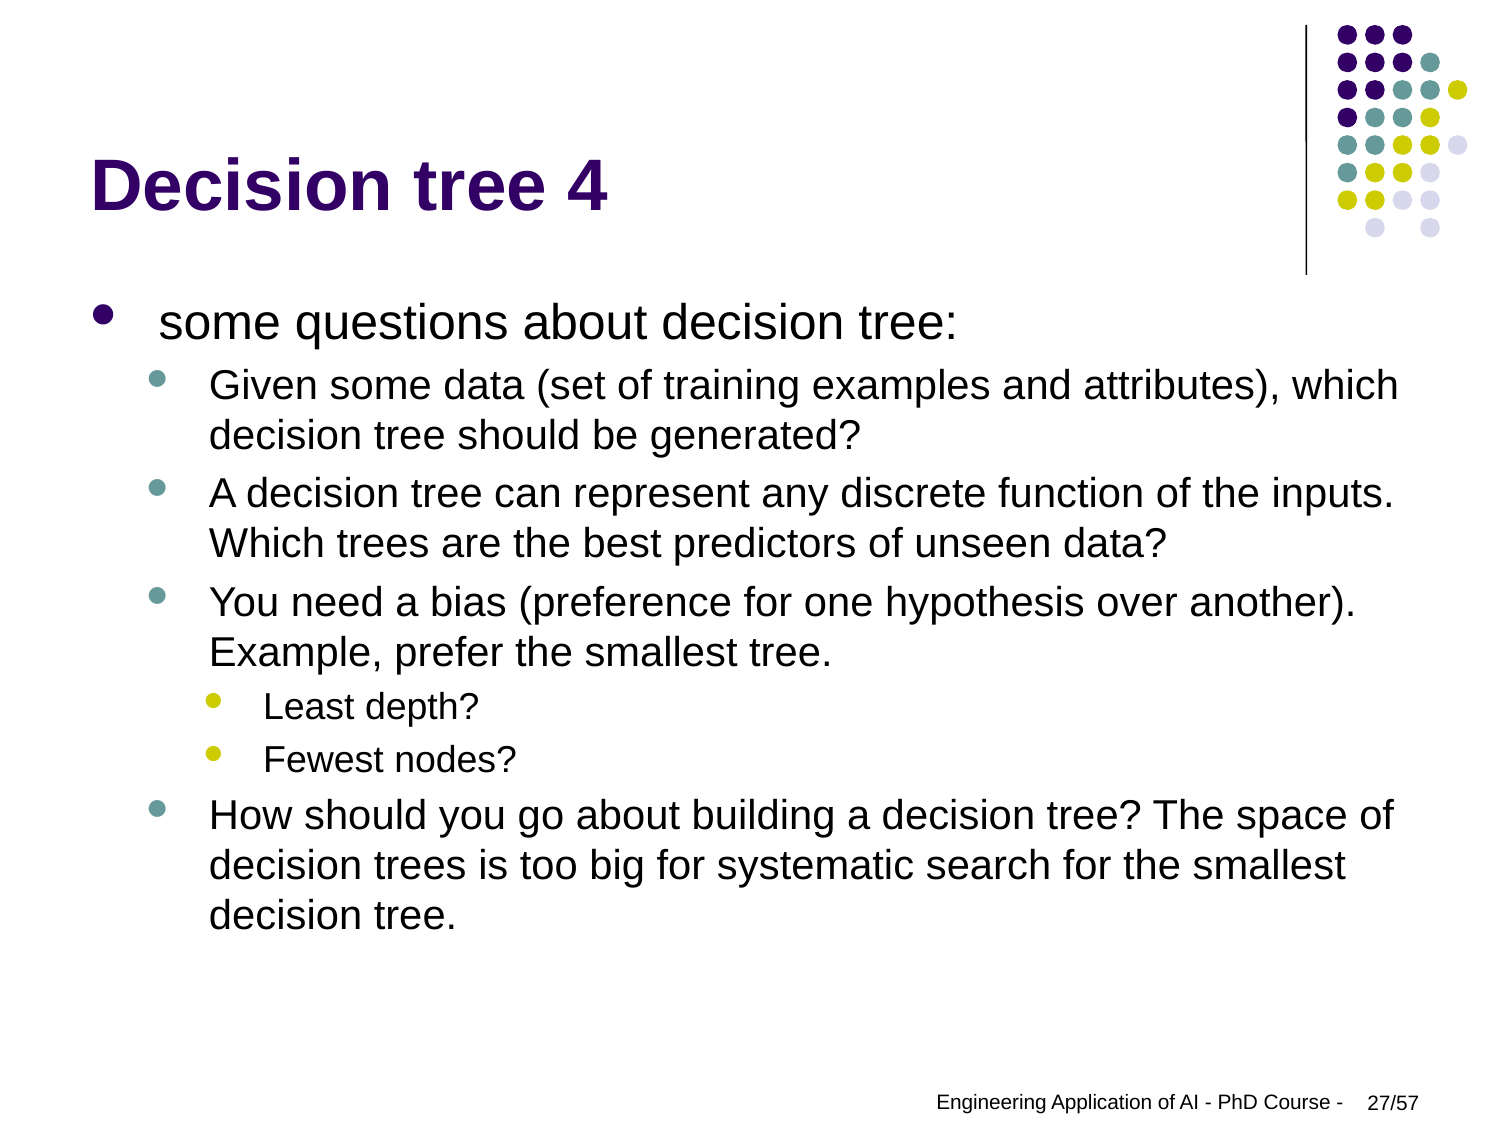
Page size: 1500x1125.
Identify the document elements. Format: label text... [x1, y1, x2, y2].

footer Engineering Application of AI - PhD Course - [855, 1080, 1365, 1125]
list some questions about decision tree: Given some data (set of training examples and attributes), which decision tree should be generated? A decision tree can represent any discrete function of the inputs. Which trees are the best predictors of unseen data? You need a bias (preference for one hypothesis over another). Example, prefer the smallest tree. Least depth? Fewest nodes? How should you go about building a decision tree? The space of decision trees is too big for systematic search for the smallest decision tree. [74, 281, 1460, 1006]
slide_number 27/57 [1352, 1082, 1448, 1125]
title Decision tree 4 [74, 19, 1313, 233]
